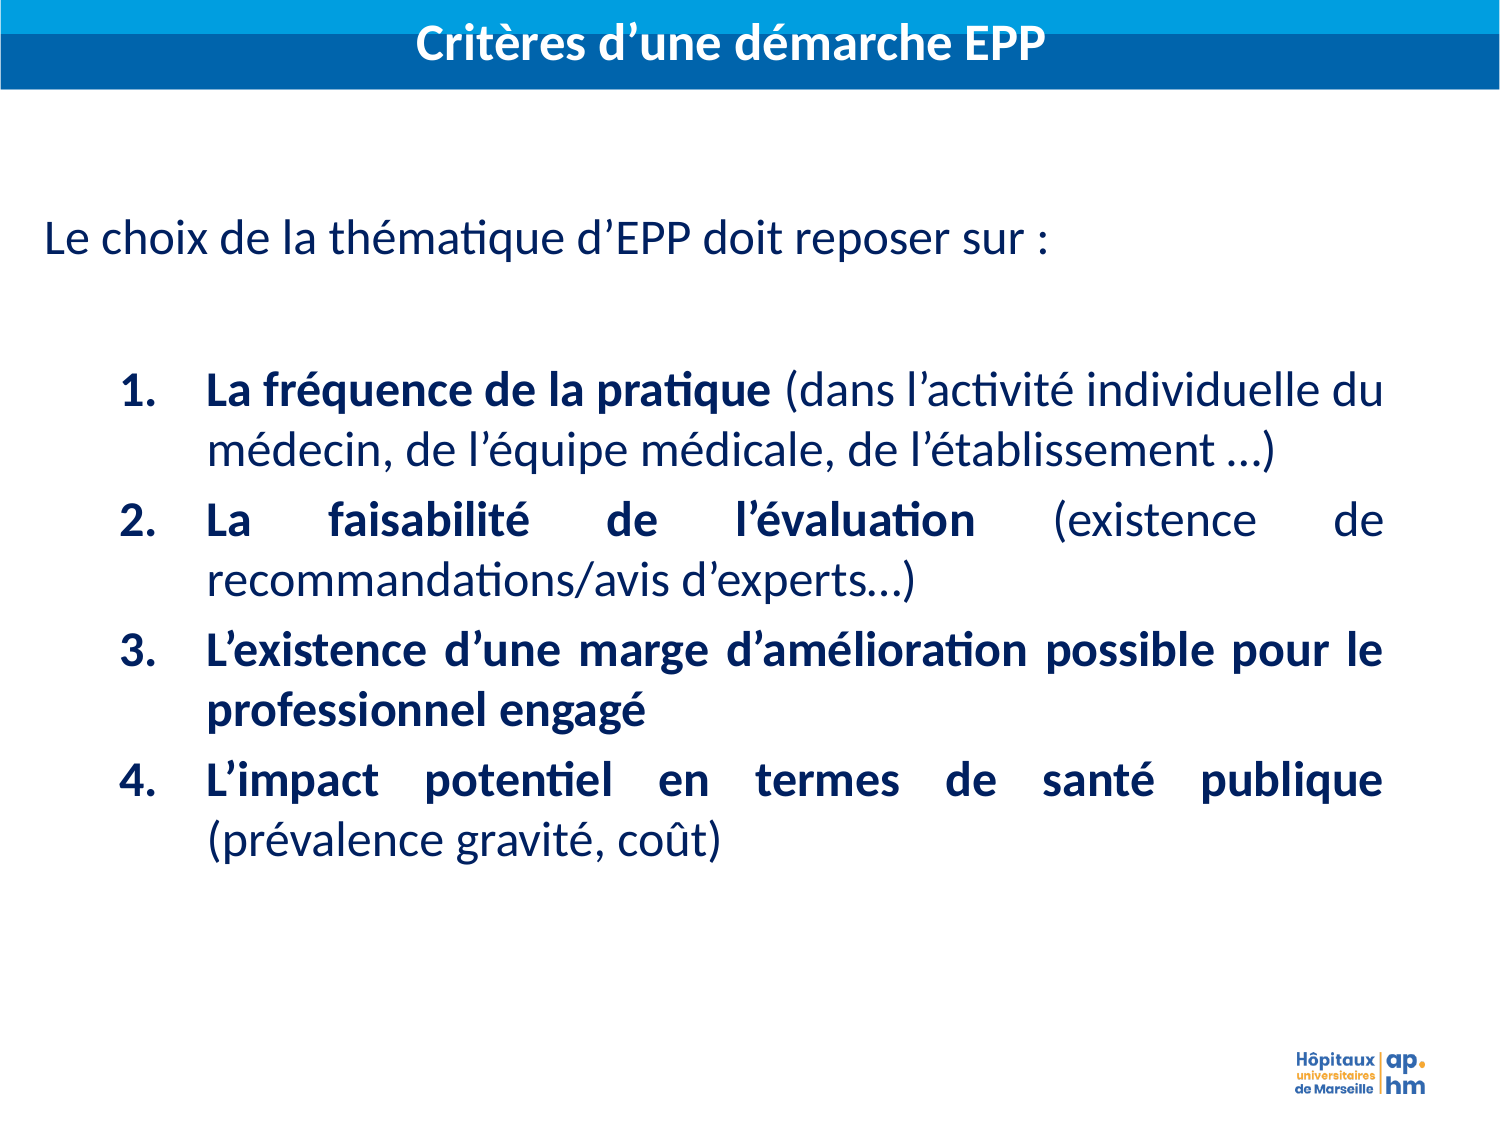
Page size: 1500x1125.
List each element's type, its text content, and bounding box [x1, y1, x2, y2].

picture [1295, 1052, 1425, 1094]
text_box Le choix de la thématique d’EPP doit reposer sur : La fréquence de la pratique (dans l’activité individuelle du médecin, de l’équipe médicale, de l’établissement …) La faisabilité de l’évaluation (existence de recommandations/avis d’experts…) L’existence d’une marge d’amélioration possible pour le professionnel engagé L’impact potentiel en termes de santé publique (prévalence gravité, coût) [29, 137, 1400, 863]
title Critères d’une démarche EPP [100, 0, 1376, 79]
picture [0, 35, 1500, 101]
